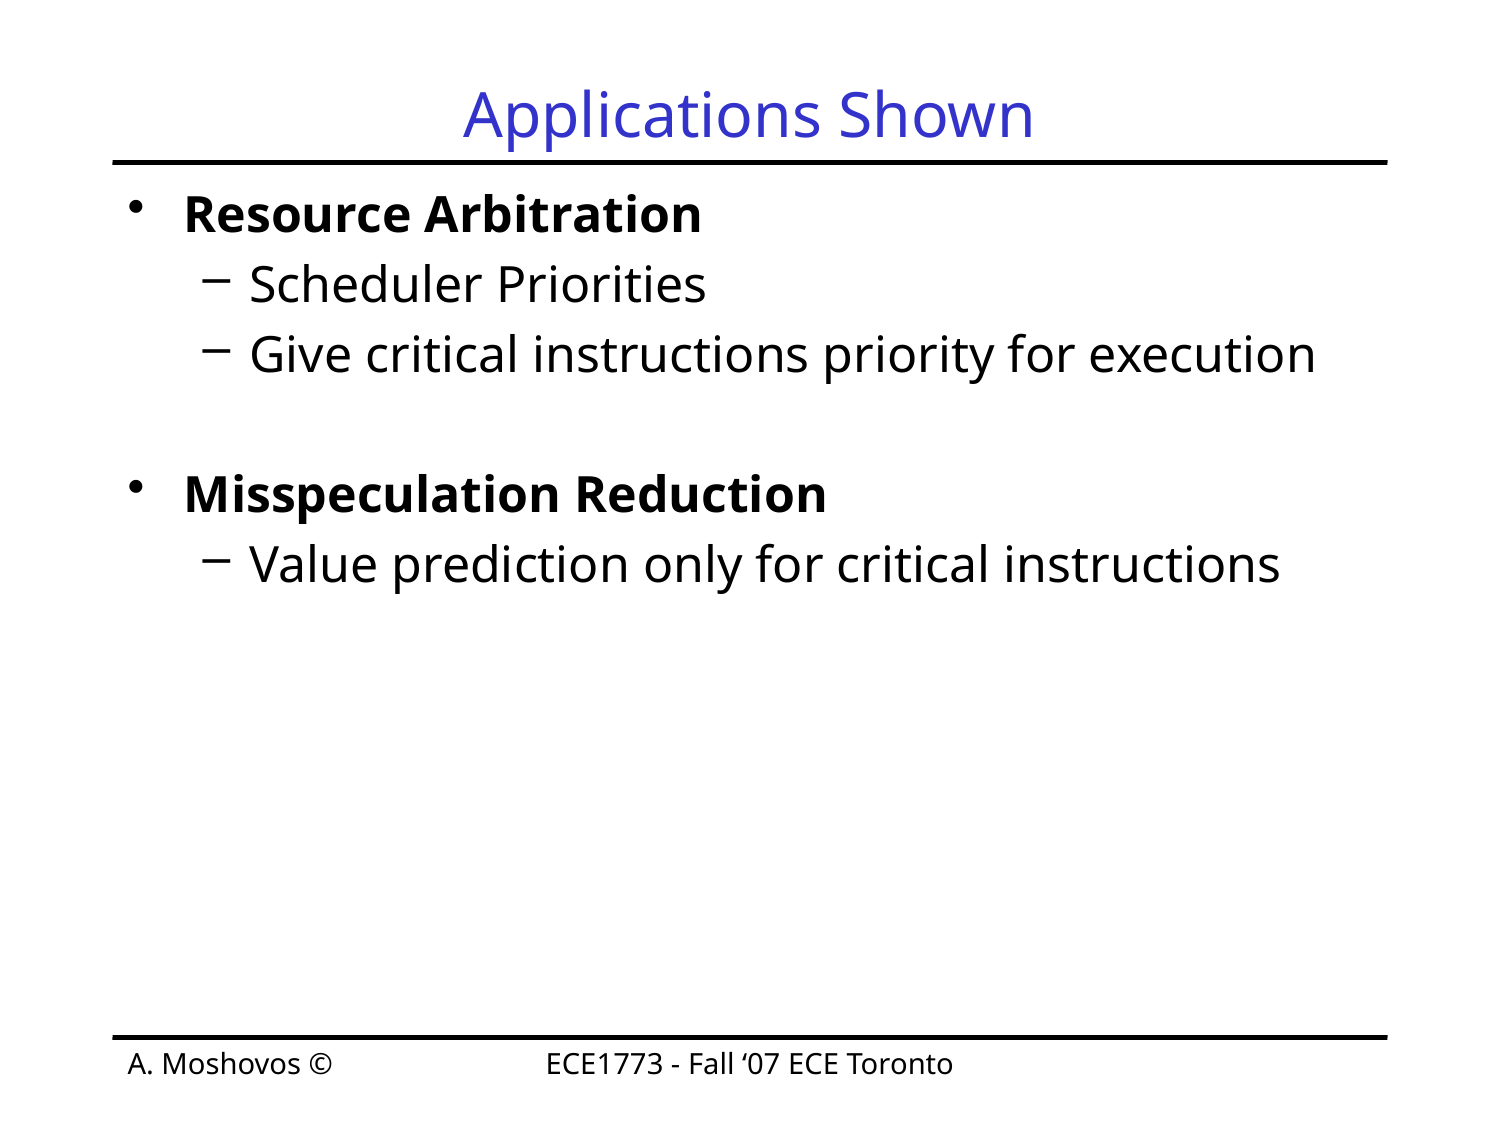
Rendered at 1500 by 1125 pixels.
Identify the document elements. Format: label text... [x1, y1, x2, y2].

slide_number A. Moshovos © [112, 1037, 426, 1101]
list Resource Arbitration Scheduler Priorities Give critical instructions priority for execution Misspeculation Reduction Value prediction only for critical instructions [112, 174, 1388, 1026]
footer ECE1773 - Fall ‘07 ECE Toronto [487, 1037, 1013, 1101]
title Applications Shown [112, 62, 1388, 163]
